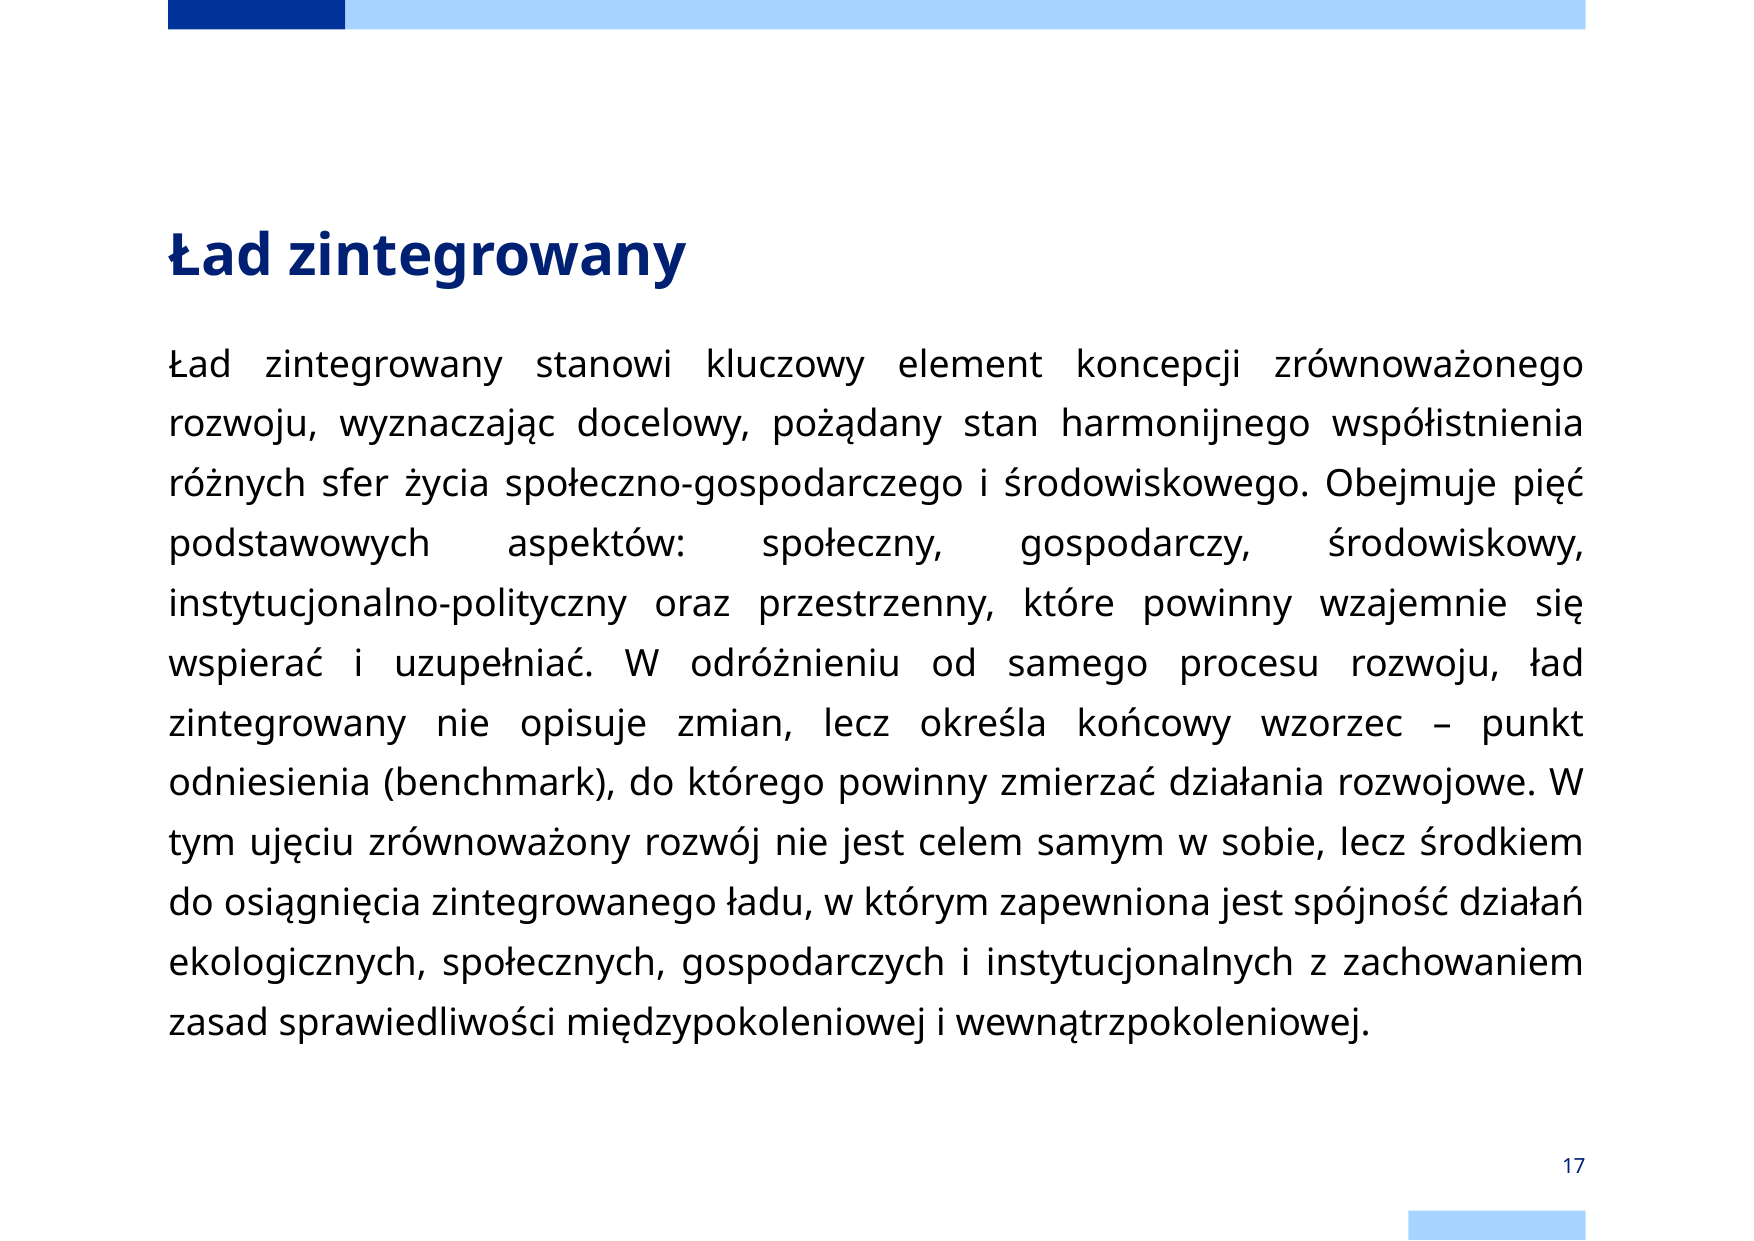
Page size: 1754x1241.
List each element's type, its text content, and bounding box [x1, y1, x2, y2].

list Ład zintegrowany stanowi kluczowy element koncepcji zrównoważonego rozwoju, wyznaczając docelowy, pożądany stan harmonijnego współistnienia różnych sfer życia społeczno-gospodarczego i środowiskowego. Obejmuje pięć podstawowych aspektów: społeczny, gospodarczy, środowiskowy, instytucjonalno-polityczny oraz przestrzenny, które powinny wzajemnie się wspierać i uzupełniać. W odróżnieniu od samego procesu rozwoju, ład zintegrowany nie opisuje zmian, lecz określa końcowy wzorzec – punkt odniesienia (benchmark), do którego powinny zmierzać działania rozwojowe. W tym ujęciu zrównoważony rozwój nie jest celem samym w sobie, lecz środkiem do osiągnięcia zintegrowanego ładu, w którym zapewniona jest spójność działań ekologicznych, społecznych, gospodarczych i instytucjonalnych z zachowaniem zasad sprawiedliwości międzypokoleniowej i wewnątrzpokoleniowej. [168, 324, 1586, 1093]
slide_number ‹#› [1408, 1151, 1586, 1182]
title Ład zintegrowany [168, 147, 1586, 324]
